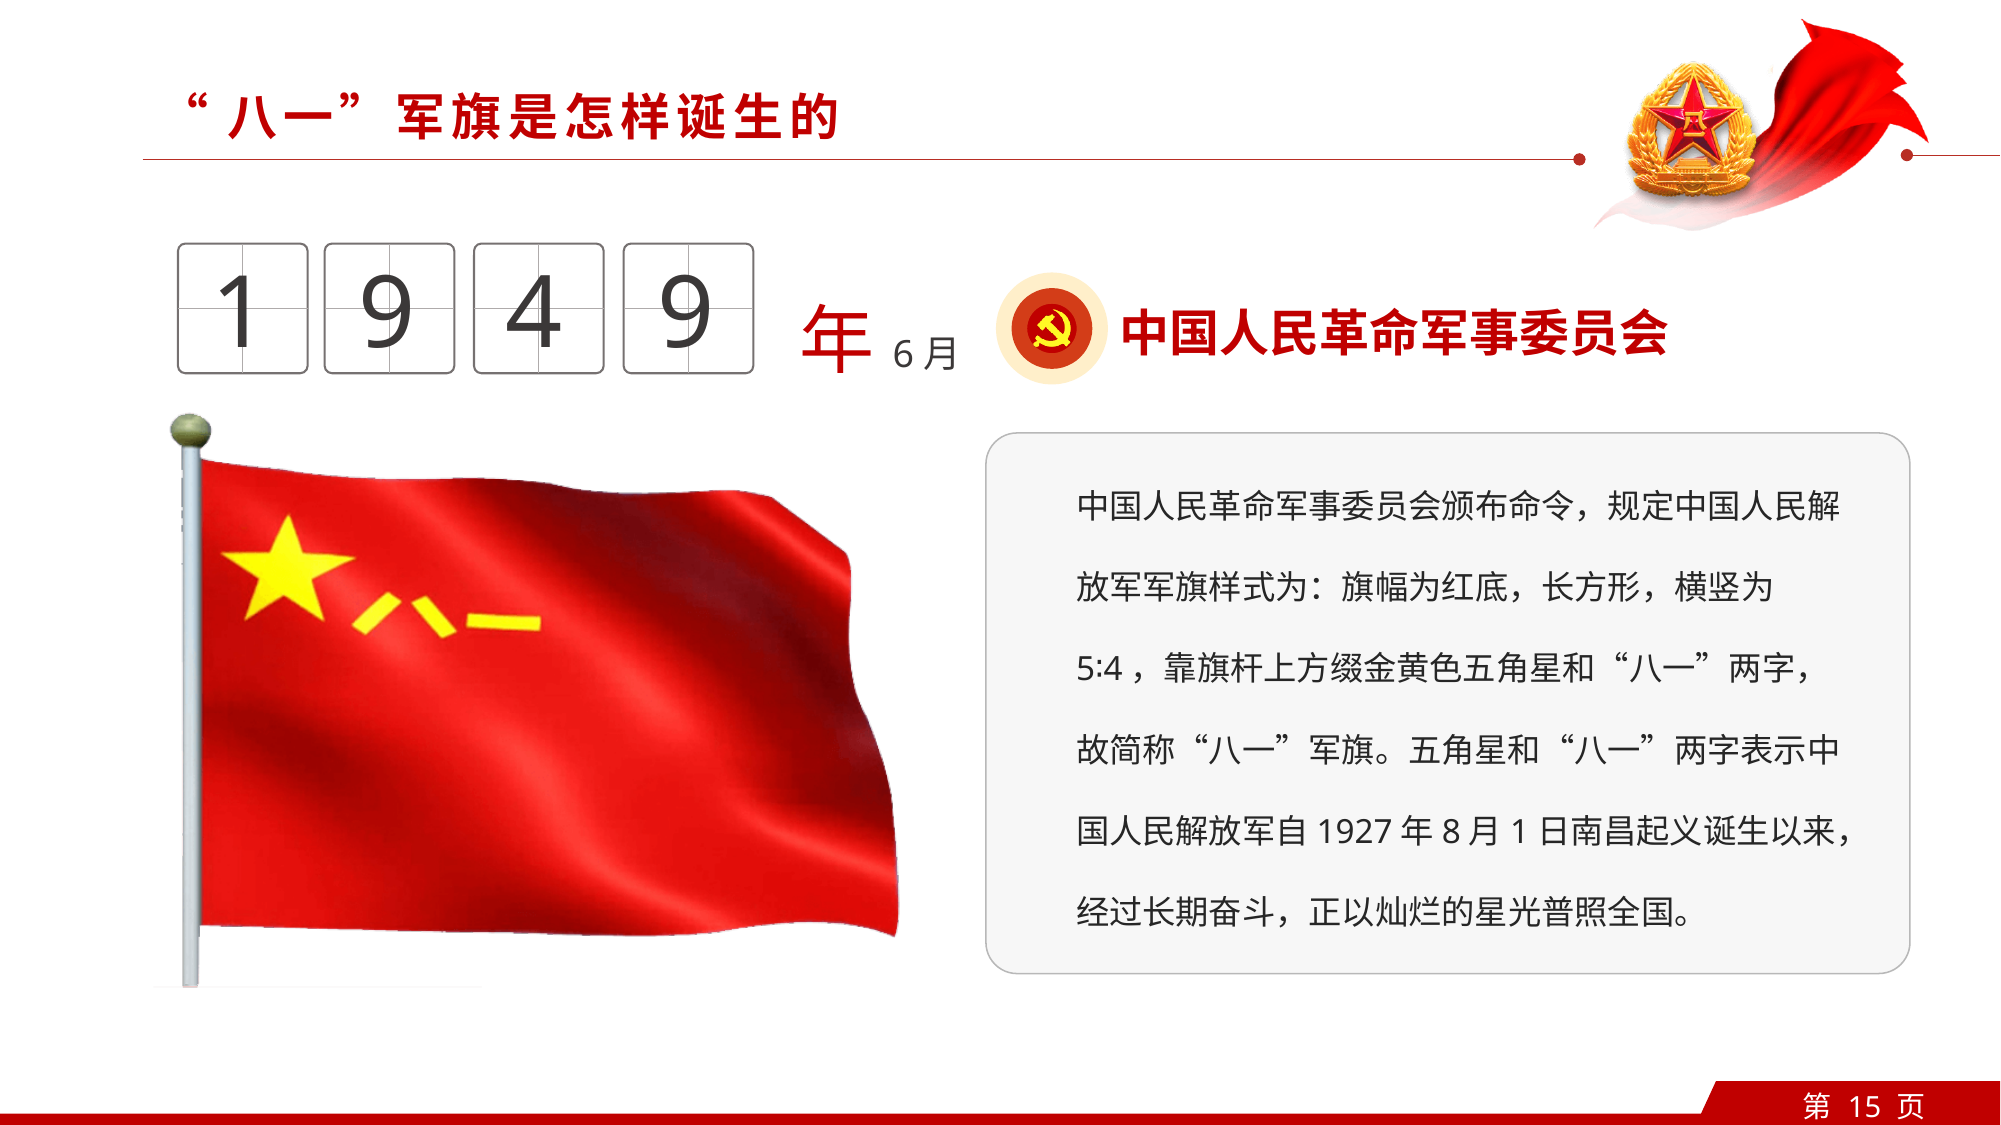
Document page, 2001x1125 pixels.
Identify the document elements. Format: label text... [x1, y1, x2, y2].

text_box [985, 432, 1910, 974]
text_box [1011, 288, 1093, 369]
picture [1581, 0, 1938, 244]
text_box 中国人民革命军事委员会颁布命令，规定中国人民解放军军旗样式为：旗幅为红底，长方形，横竖为5∶4，靠旗杆上方缀金黄色五角星和“八一”两字，故简称“八一”军旗。五角星和“八一”两字表示中国人民解放军自1927年8月1日南昌起义诞生以来，经过长期奋斗，正以灿烂的星光普照全国。 [1061, 436, 1860, 939]
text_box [474, 240, 604, 374]
picture [153, 384, 918, 998]
text_box “八一”军旗是怎样诞生的 [144, 47, 855, 153]
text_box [177, 240, 308, 374]
text_box 中国人民革命军事委员会 [1099, 291, 2000, 371]
text_box 年6月 [785, 284, 976, 390]
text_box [324, 240, 455, 374]
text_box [623, 240, 754, 374]
